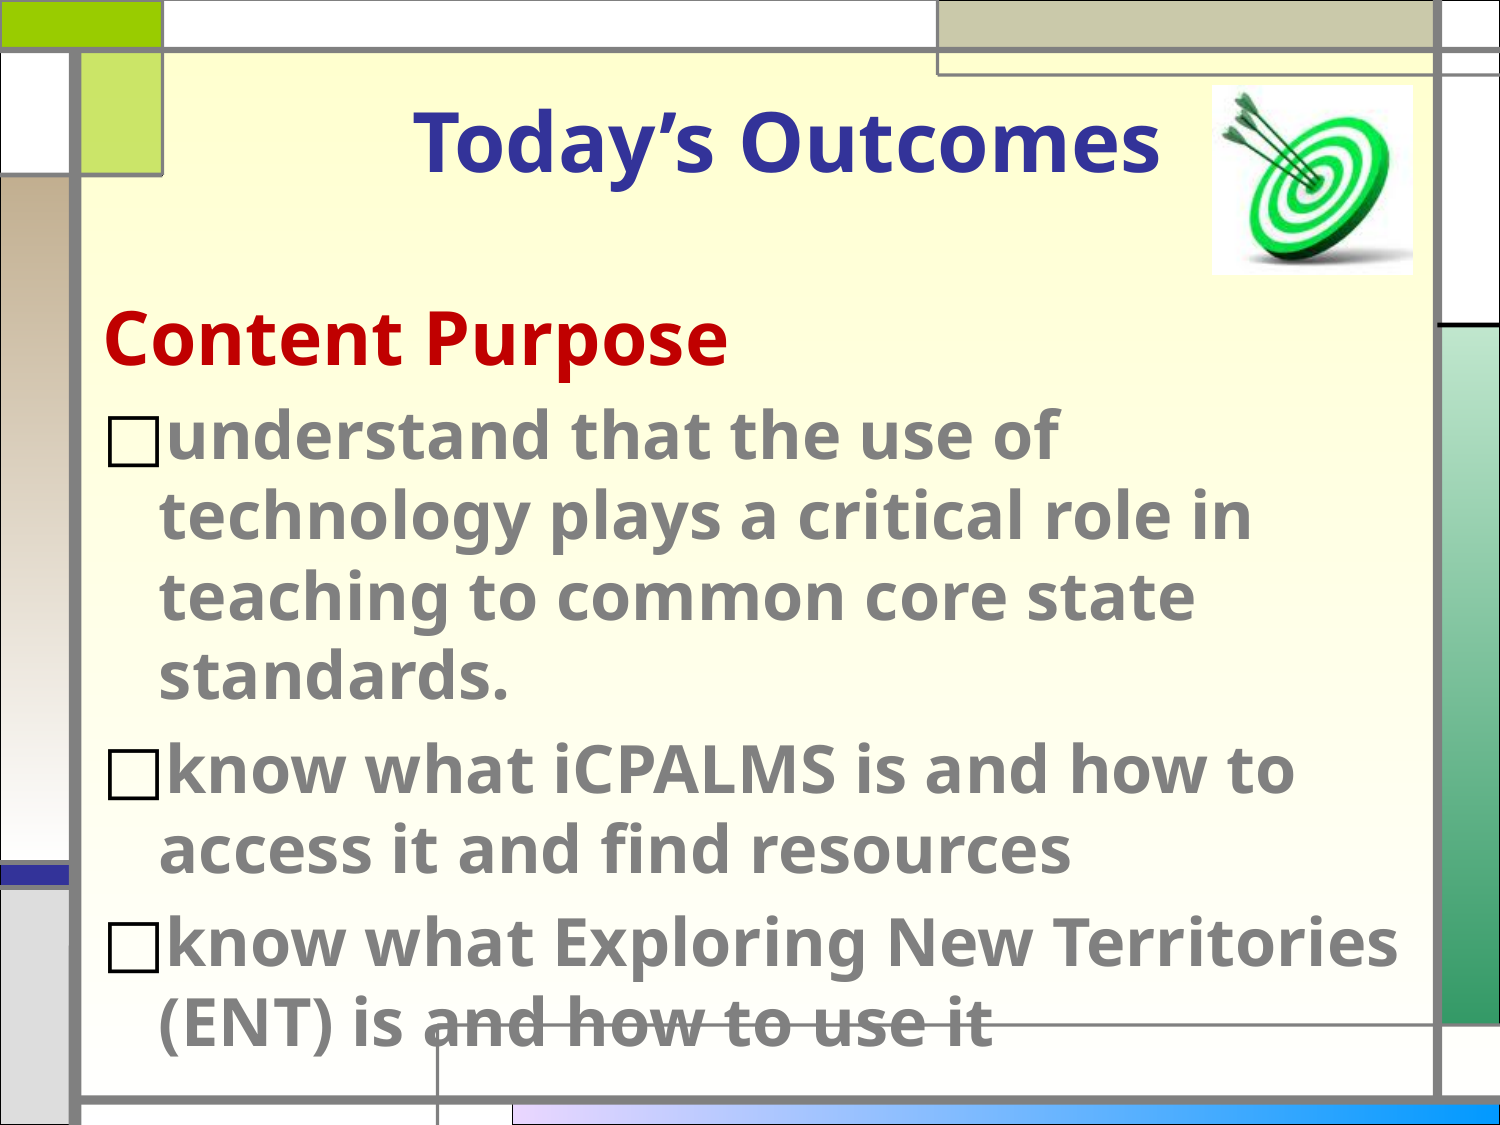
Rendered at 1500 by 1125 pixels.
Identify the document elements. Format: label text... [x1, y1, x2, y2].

list Content Purpose understand that the use of technology plays a critical role in teaching to common core state standards. know what iCPALMS is and how to access it and find resources know what Exploring New Territories (ENT) is and how to use it [87, 282, 1438, 1026]
picture [1212, 85, 1413, 276]
title Today’s Outcomes [149, 44, 1426, 233]
